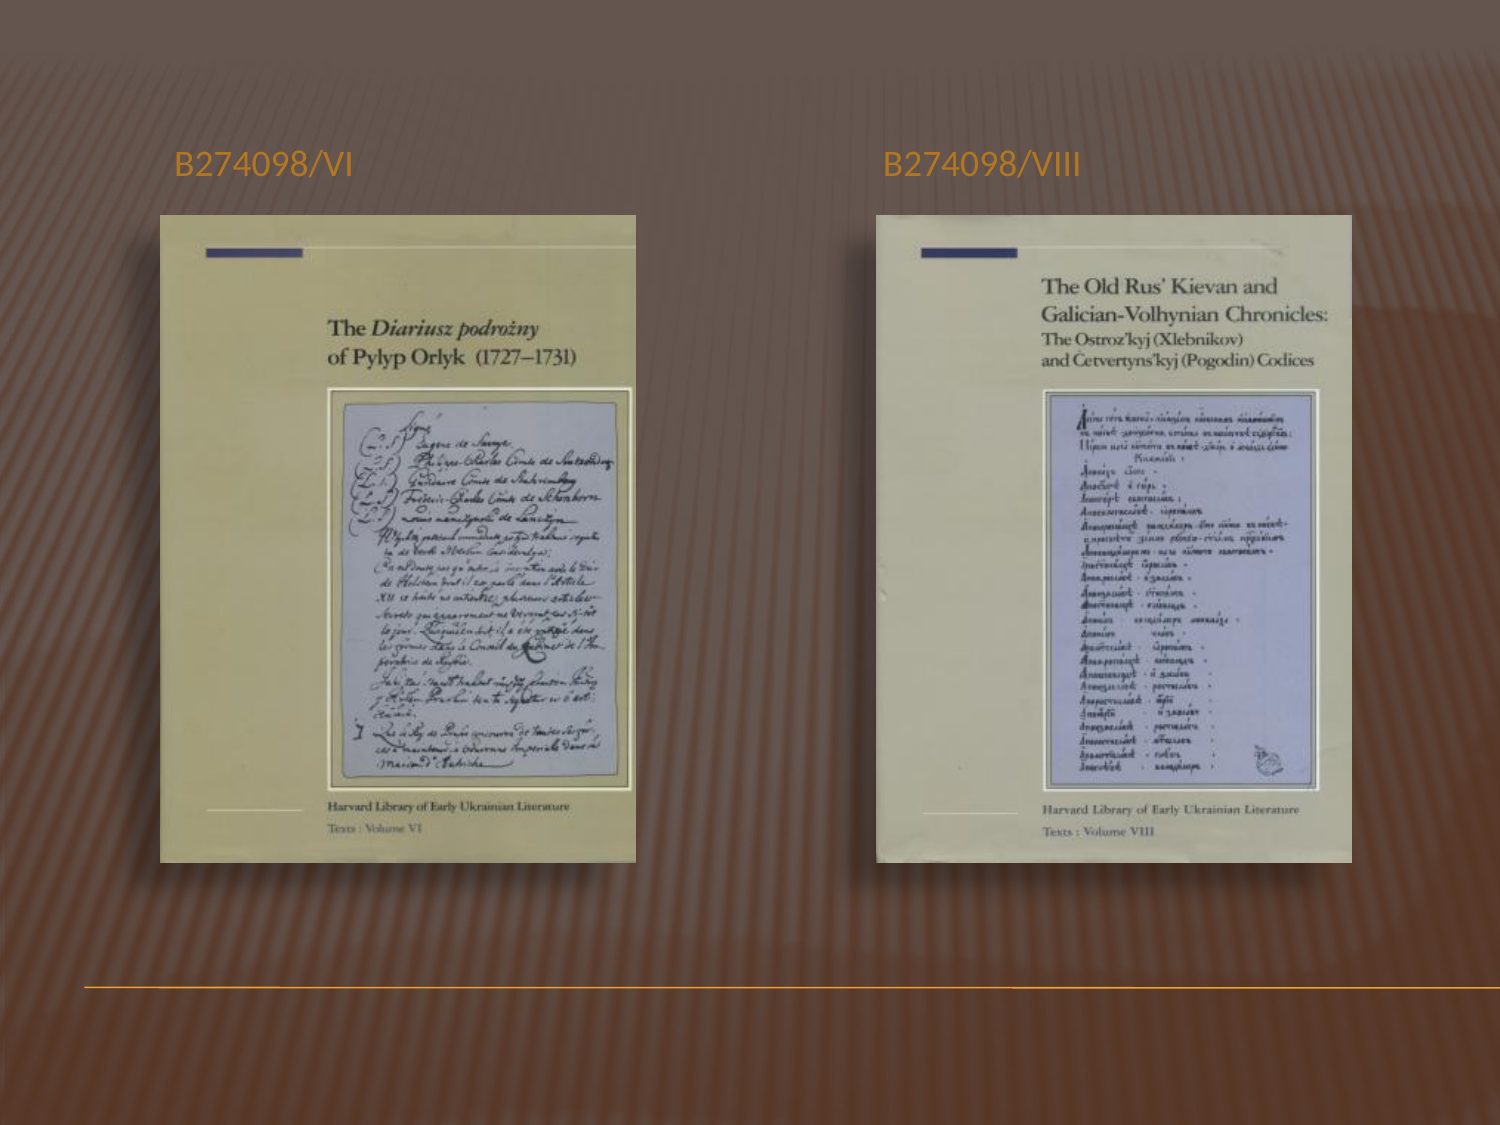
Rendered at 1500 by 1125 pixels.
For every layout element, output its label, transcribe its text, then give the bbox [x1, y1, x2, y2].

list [160, 215, 636, 863]
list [876, 215, 1353, 863]
list В274098/VІІІ [868, 109, 1467, 215]
list В274098/VІ [159, 109, 750, 215]
